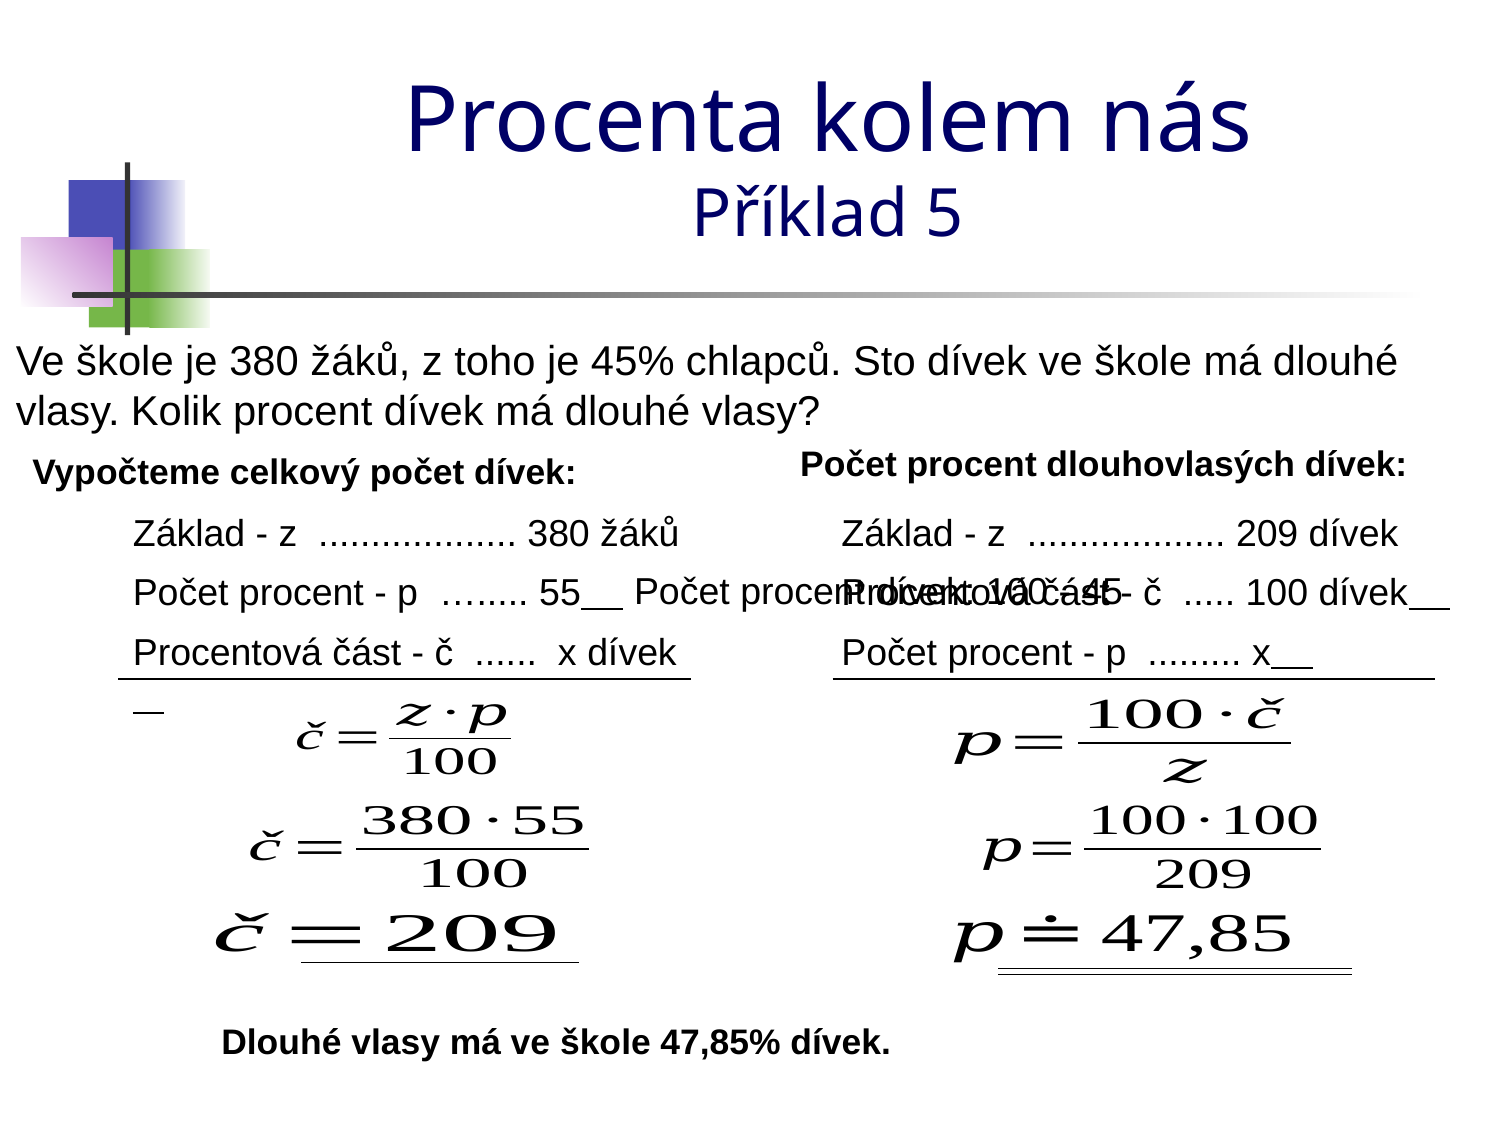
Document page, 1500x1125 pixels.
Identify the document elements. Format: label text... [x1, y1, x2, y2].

title Procenta kolem nás Příklad 5 [188, 34, 1468, 276]
text_box Základ - z ................... 209 dívek [826, 501, 1500, 560]
text_box Procentová část - č ...... x dívek [118, 621, 698, 725]
text_box Počet procent dlouhovlasých dívek: [785, 433, 1488, 491]
text_box Počet procent - p …..... 55 [118, 560, 839, 621]
text_box Základ - z ................... 380 žáků [118, 501, 698, 560]
text_box Vypočteme celkový počet dívek: [17, 441, 644, 500]
text_box Ve škole je 380 žáků, z toho je 45% chlapců. Sto dívek ve škole má dlouhé vlasy. Kolik procent dívek má dlouhé vlasy? [1, 326, 1500, 441]
text_box Procentová část - č ..... 100 dívek [839, 560, 1500, 621]
text_box Počet procent - p ......... x [826, 621, 1500, 680]
text_box Dlouhé vlasy má ve škole 47,85% dívek. [206, 1011, 956, 1069]
